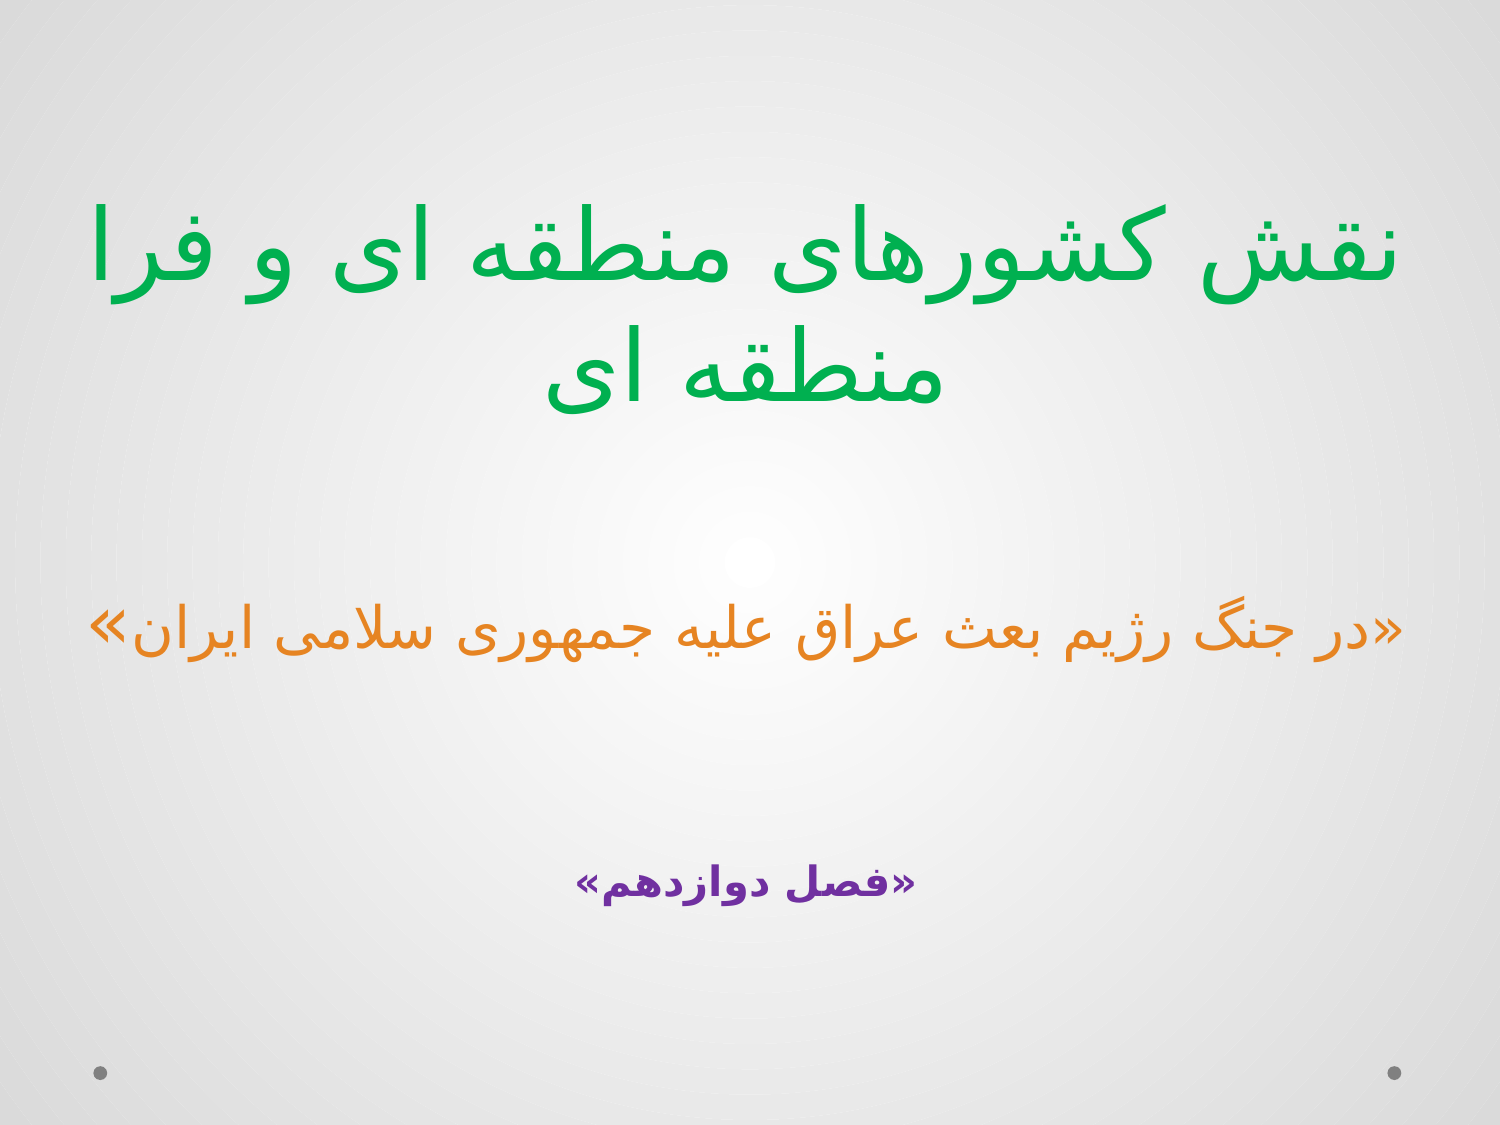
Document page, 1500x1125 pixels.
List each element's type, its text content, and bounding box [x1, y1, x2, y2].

title نقش کشورهای منطقه ای و فرا منطقه ای «در جنگ رژیم بعث عراق علیه جمهوری سلامی ایران» «فصل دوازدهم» [64, 54, 1428, 1034]
